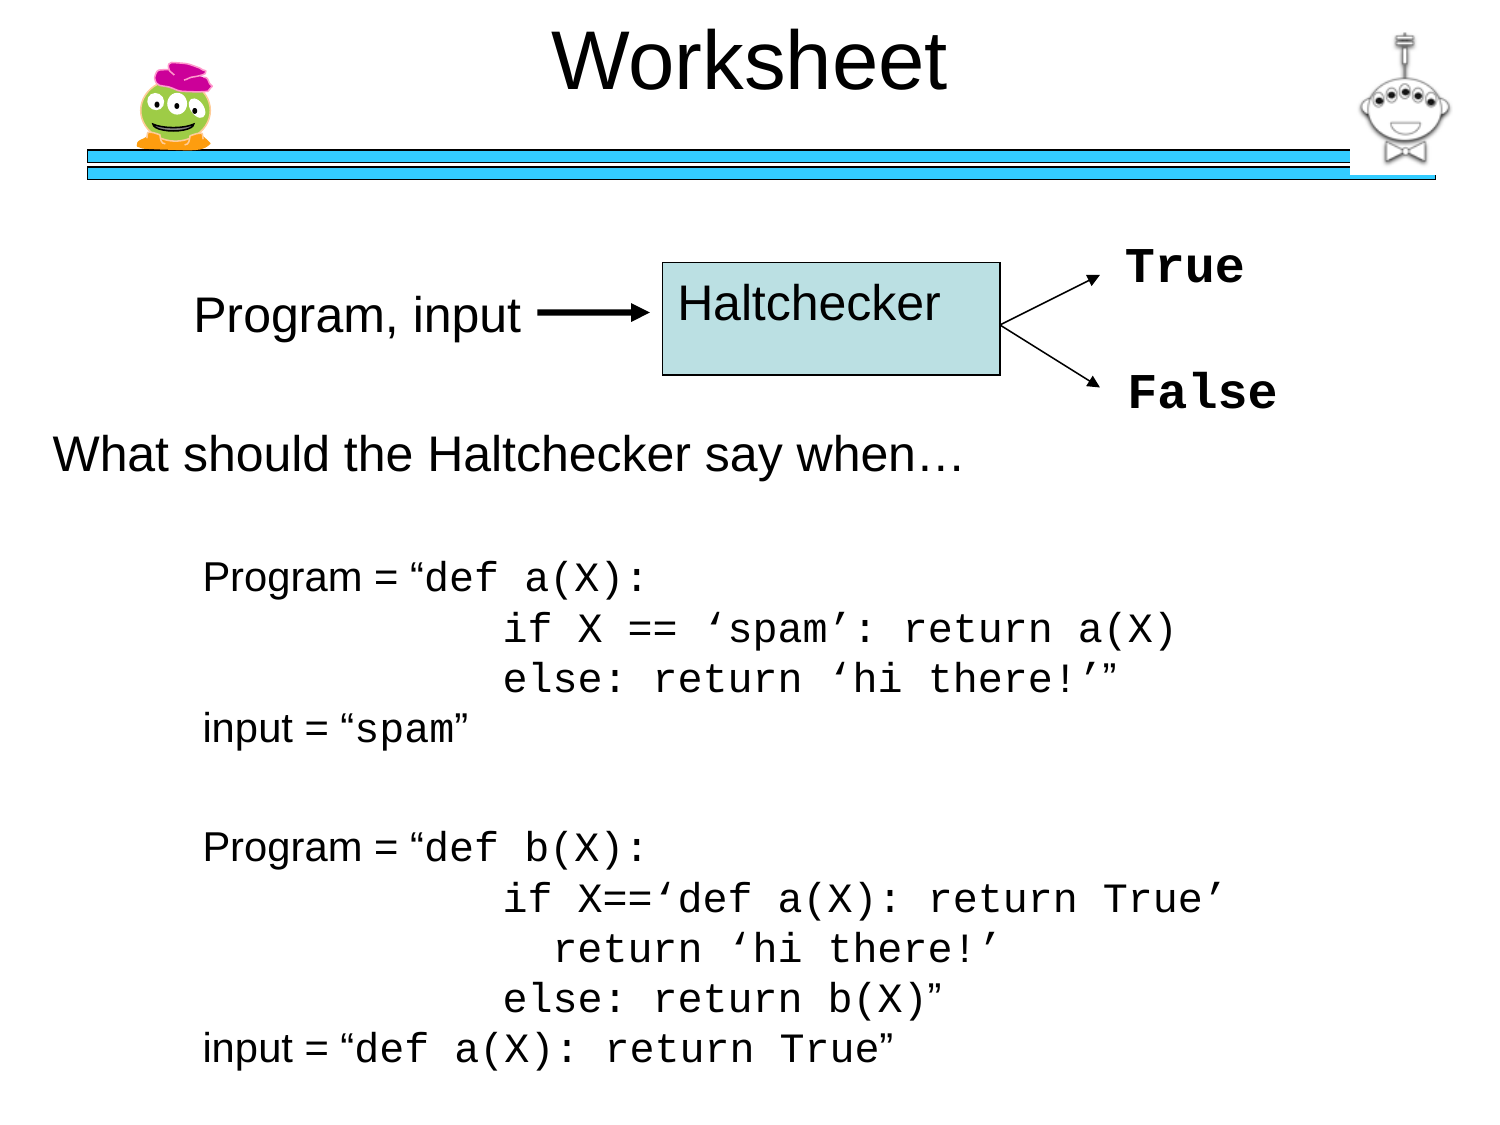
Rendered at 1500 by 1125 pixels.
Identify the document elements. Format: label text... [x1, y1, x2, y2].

text_box Haltchecker [662, 262, 1000, 375]
text_box True [1110, 224, 1260, 300]
text_box [999, 324, 1100, 388]
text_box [87, 149, 1346, 180]
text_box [137, 62, 213, 151]
text_box Program, input [178, 274, 575, 350]
picture [1349, 24, 1460, 176]
text_box False [1112, 351, 1293, 427]
text_box [537, 306, 650, 319]
title Worksheet [0, 0, 1500, 150]
text_box What should the Haltchecker say when… Program = “def a(X): if X == ‘spam’: return a(X) else: return ‘hi there!’” input = “spam” Program = “def b(X): if X==‘def a(X): return True’ return ‘hi there!’ else: return b(X)” input = “def a(X): return True” [37, 413, 1243, 1125]
text_box [1001, 274, 1100, 325]
